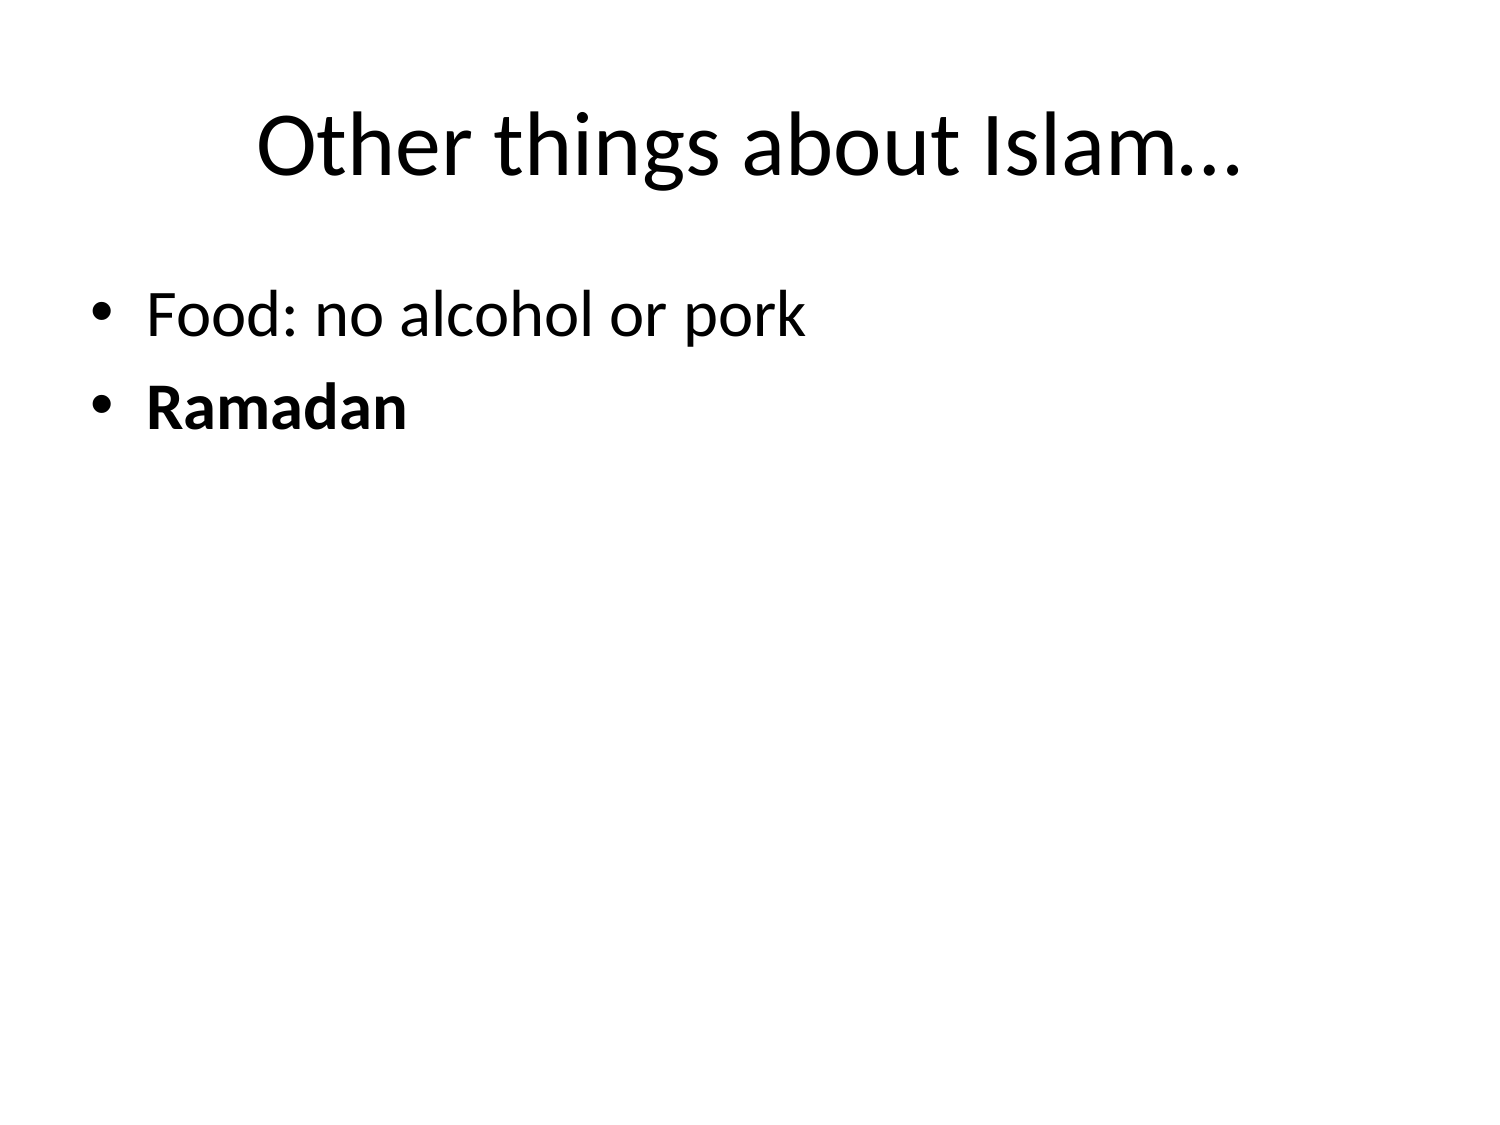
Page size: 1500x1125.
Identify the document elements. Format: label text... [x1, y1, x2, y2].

list Food: no alcohol or pork Ramadan [75, 262, 1425, 1005]
title Other things about Islam… [75, 45, 1425, 233]
